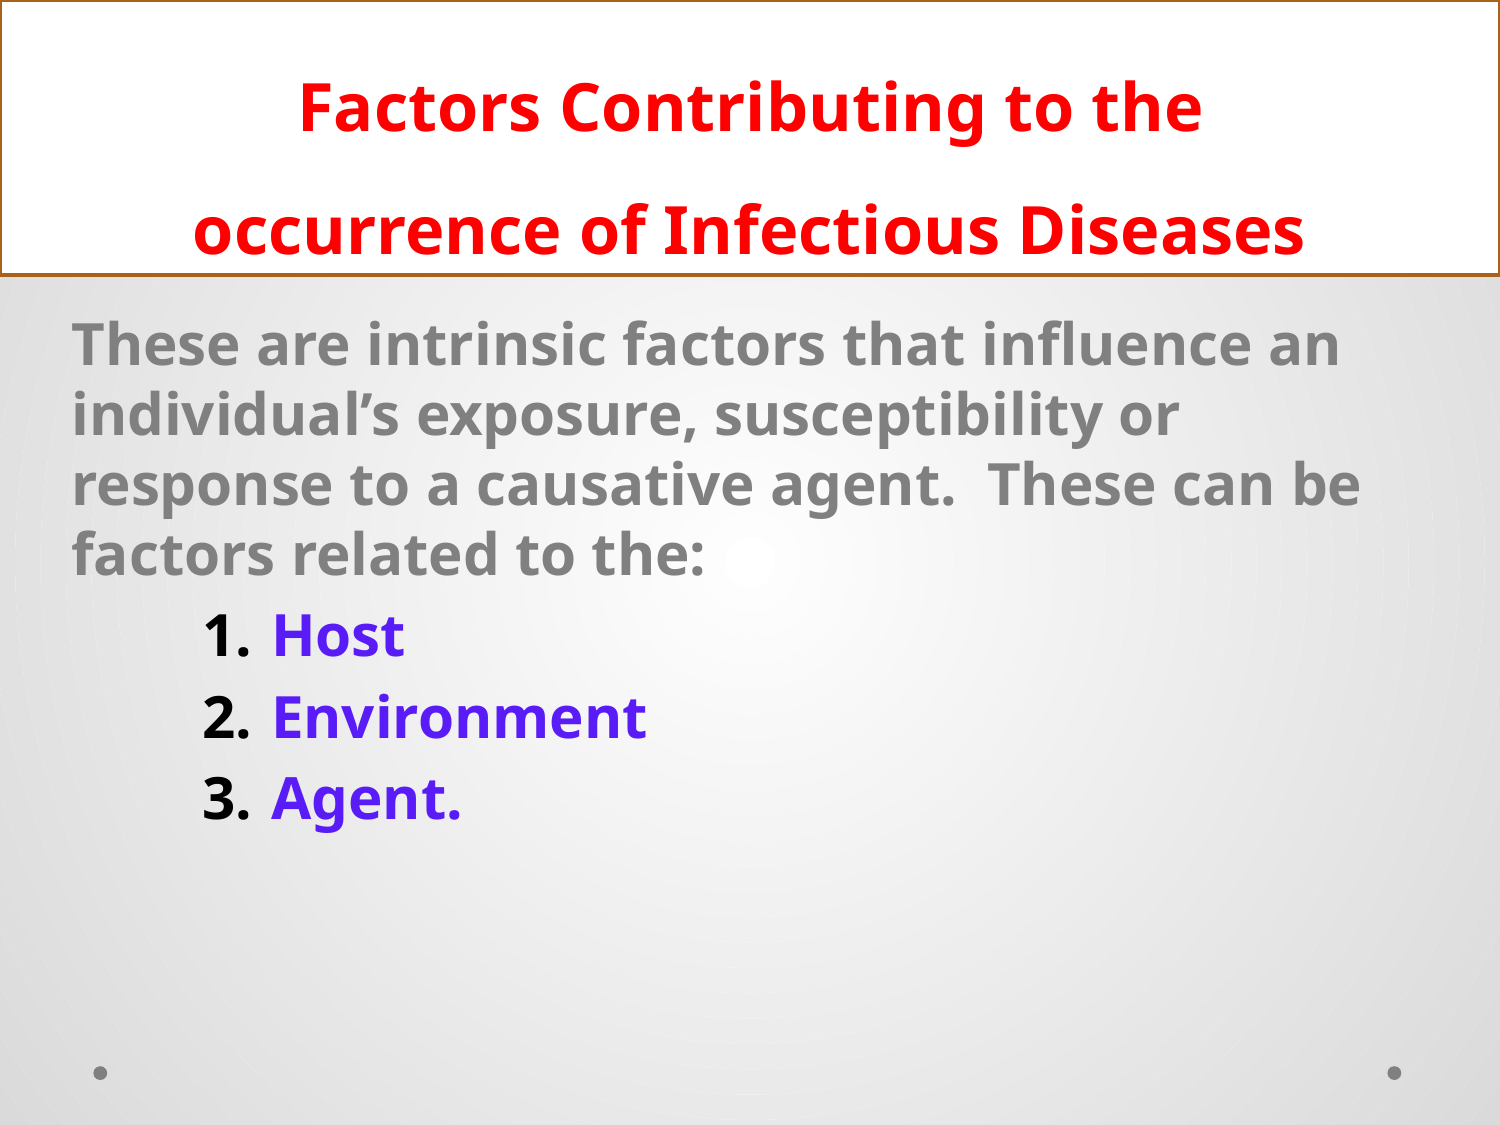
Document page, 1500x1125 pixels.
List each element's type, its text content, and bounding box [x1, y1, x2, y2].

title Factors Contributing to the occurrence of Infectious Diseases [0, 0, 1500, 277]
list These are intrinsic factors that influence an individual’s exposure, susceptibility or response to a causative agent. These can be factors related to the: Host Environment Agent. [37, 299, 1463, 1100]
